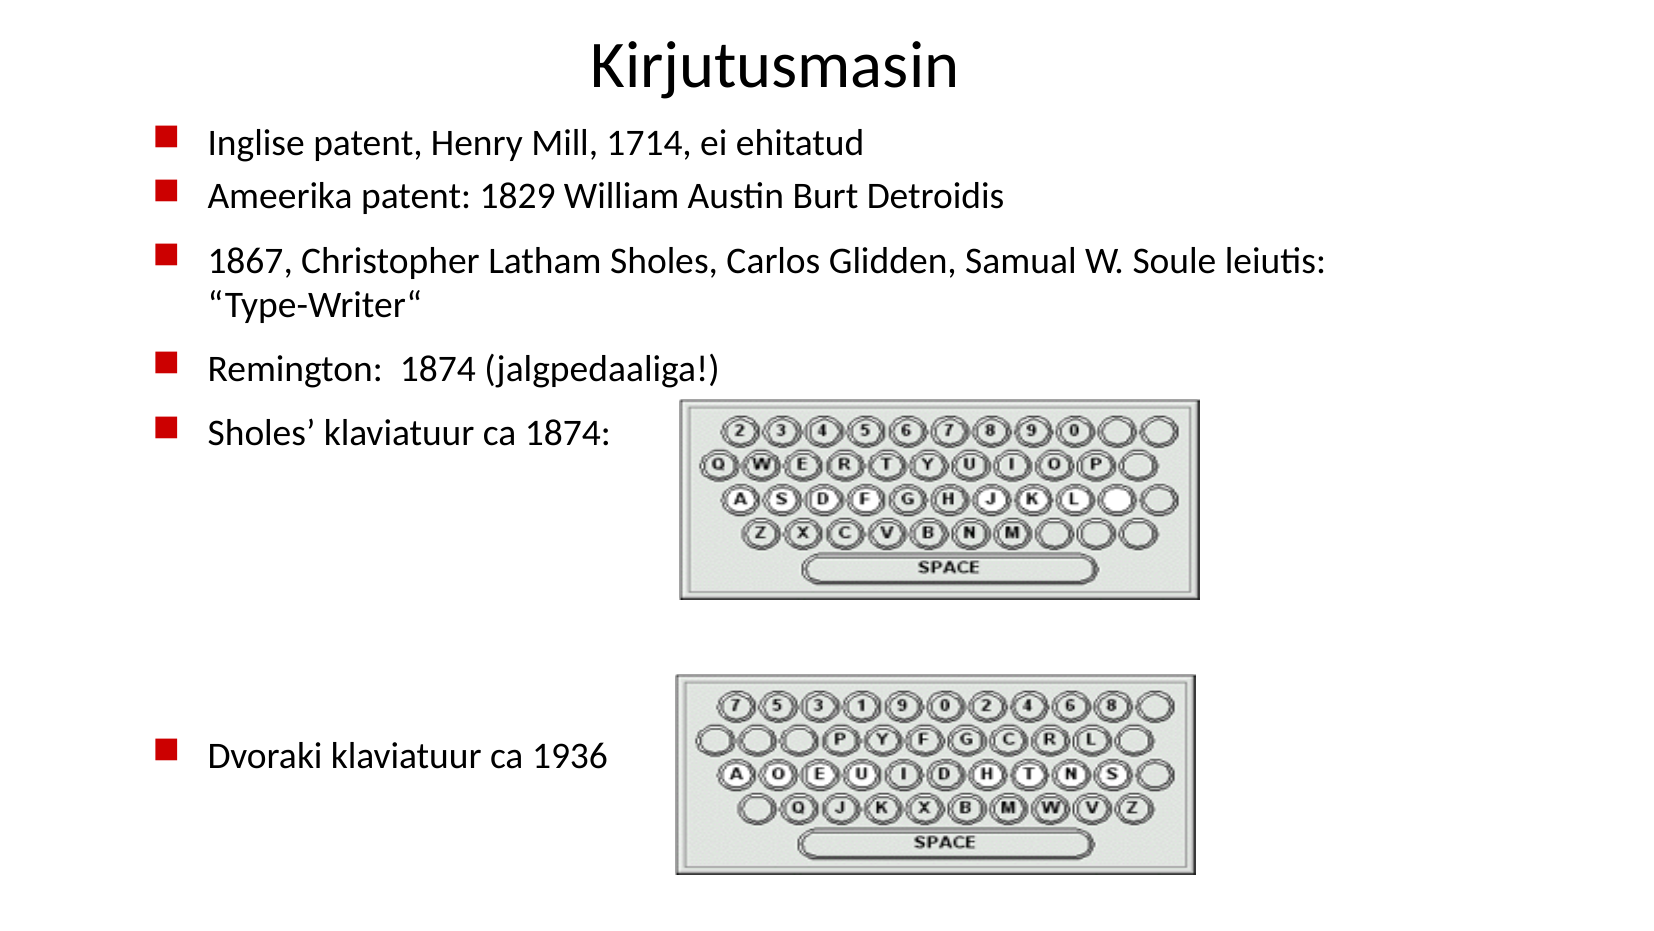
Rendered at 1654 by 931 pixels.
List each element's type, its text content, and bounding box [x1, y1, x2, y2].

list Inglise patent, Henry Mill, 1714, ei ehitatud Ameerika patent: 1829 William Austin Burt Detroidis 1867, Christopher Latham Sholes, Carlos Glidden, Samual W. Soule leiutis: “Type-Writer“ Remington: 1874 (jalgpedaaliga!)‏ Sholes’ klaviatuur ca 1874: Dvoraki klaviatuur ca 1936 [137, 112, 1425, 931]
picture [674, 674, 1196, 875]
picture [679, 399, 1200, 600]
title Kirjutusmasin [137, 0, 1413, 100]
